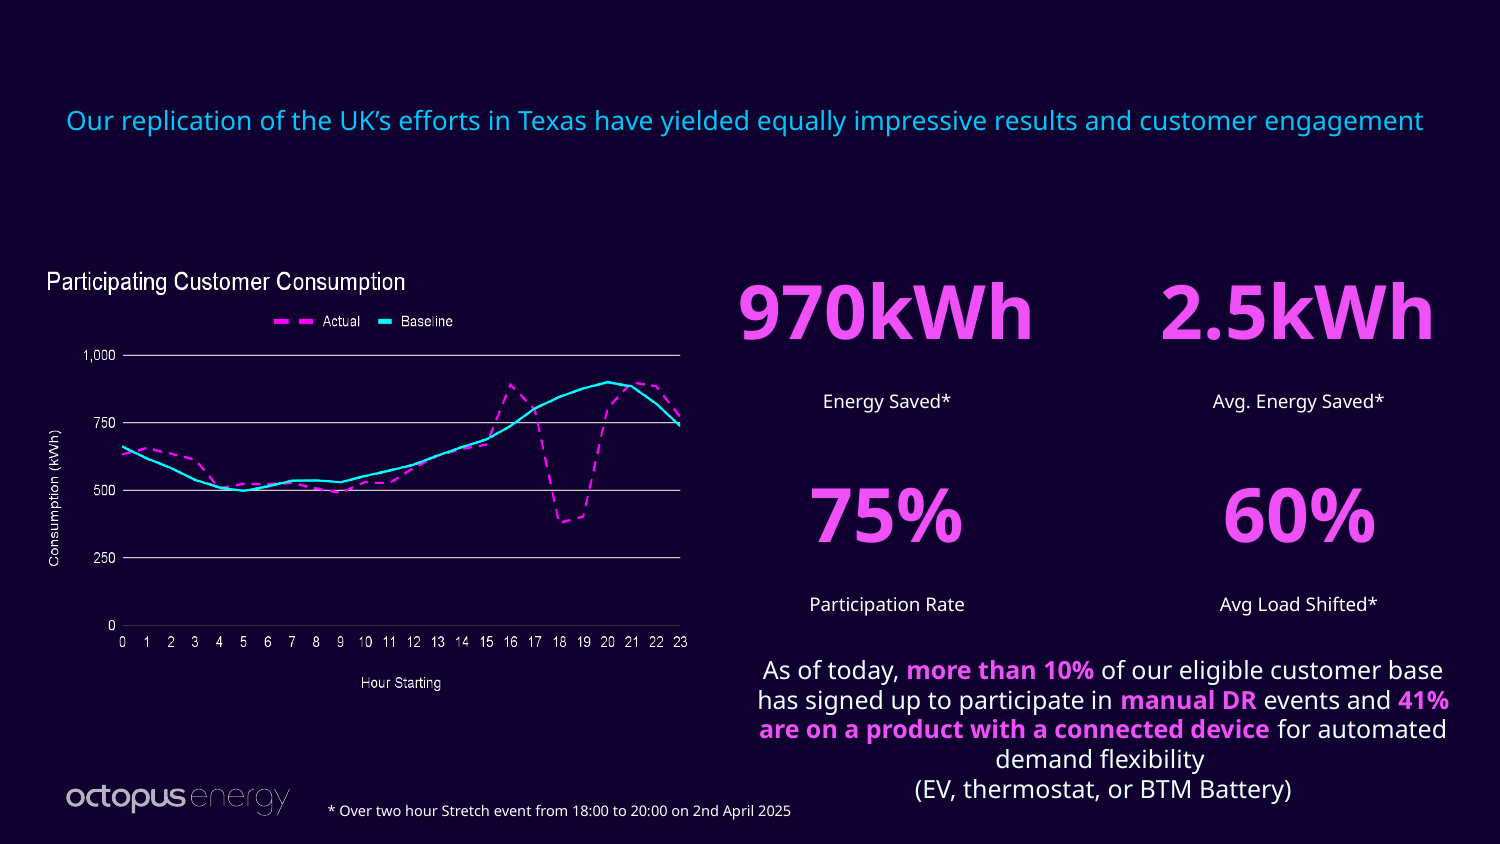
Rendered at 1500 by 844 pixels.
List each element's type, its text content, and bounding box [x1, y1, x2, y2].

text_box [1097, 240, 1500, 440]
picture [24, 241, 701, 716]
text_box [1150, 448, 1448, 643]
text_box As of today, more than 10% of our eligible customer base has signed up to participate in manual DR events and 41% are on a product with a connected device for automated demand flexibility (EV, thermostat, or BTM Battery) [724, 639, 1482, 787]
text_box * Over two hour Stretch event from 18:00 to 20:00 on 2nd April 2025 [312, 786, 1482, 831]
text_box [738, 443, 1036, 643]
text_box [698, 240, 1089, 440]
picture [58, 766, 299, 832]
title Our replication of the UK’s efforts in Texas have yielded equally impressive results and customer engagement [51, 72, 1449, 167]
